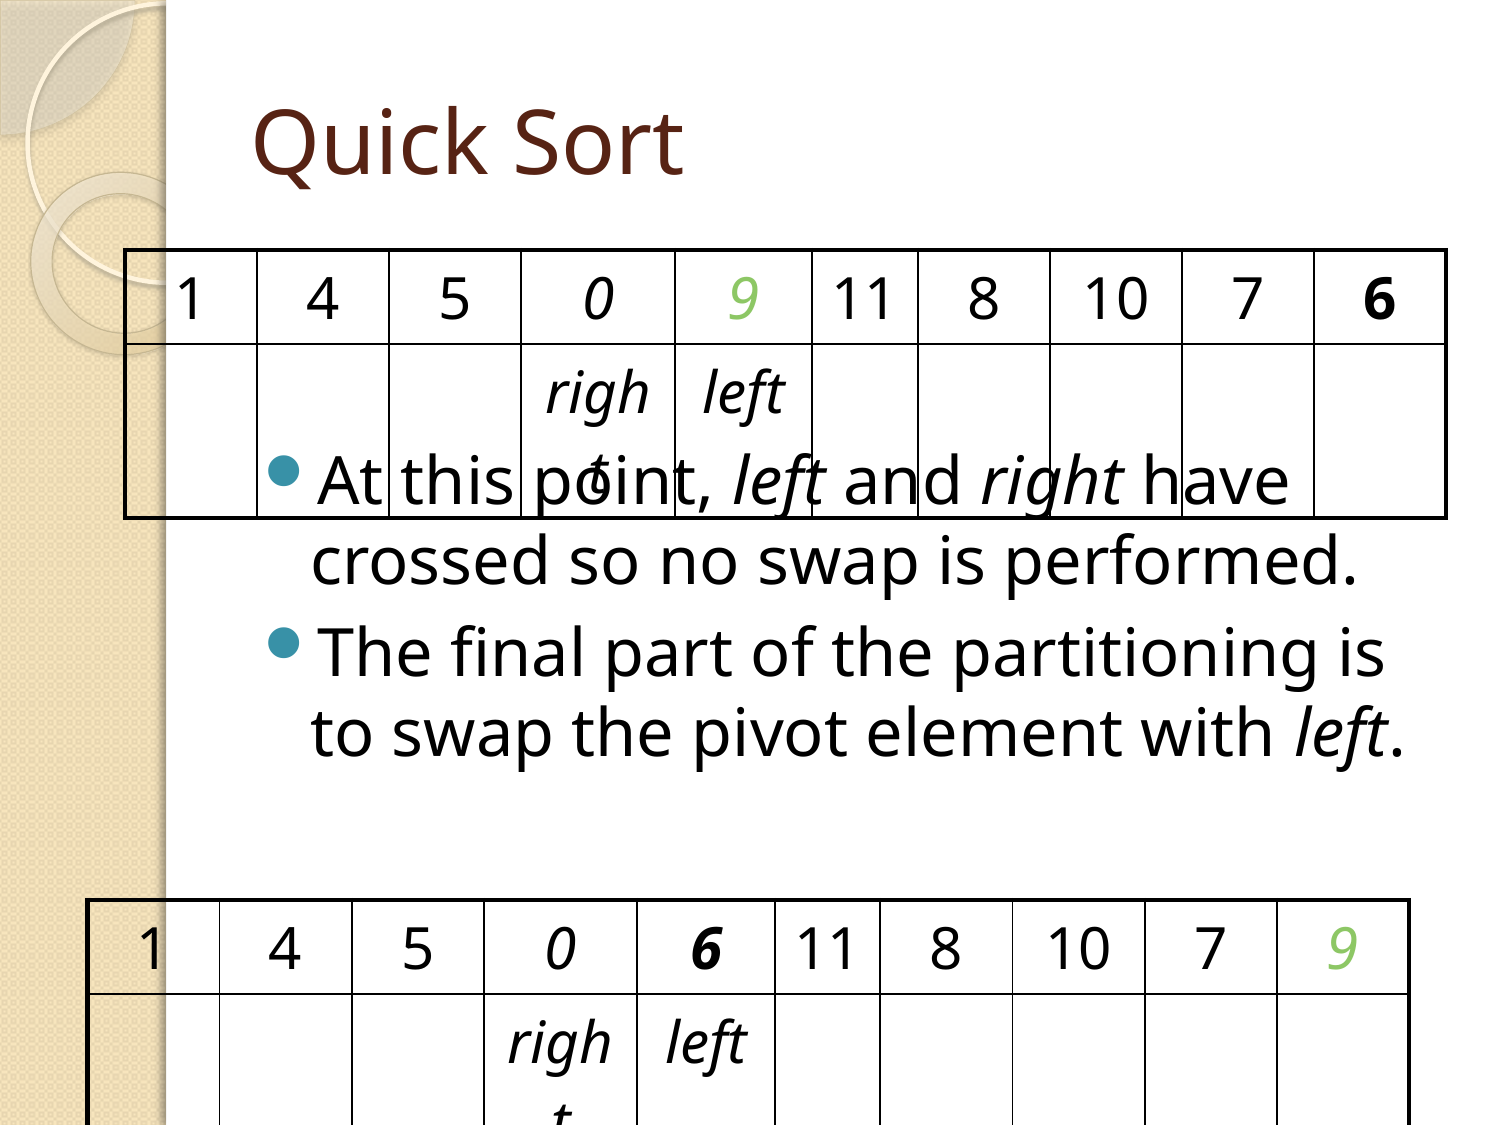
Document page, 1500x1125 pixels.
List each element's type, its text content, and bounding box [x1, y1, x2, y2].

table_header 0 [485, 902, 636, 993]
table_header 11 [813, 252, 917, 343]
table_cell [776, 995, 879, 1125]
table_header 10 [1051, 252, 1181, 343]
table_header 10 [1013, 902, 1144, 993]
table_header 4 [220, 902, 351, 993]
table_header 5 [353, 902, 483, 993]
table_cell [1146, 995, 1276, 1125]
title Quick Sort [235, 45, 1466, 233]
table_cell [919, 345, 1049, 516]
table_cell right [485, 995, 636, 1125]
table_header 6 [1315, 252, 1444, 343]
table_header 7 [1183, 252, 1313, 343]
table_cell [881, 995, 1012, 1125]
table_header 8 [919, 252, 1049, 343]
table_header 1 [90, 902, 219, 993]
table_header 1 [127, 252, 256, 343]
table_cell [220, 995, 351, 1125]
table_header 7 [1146, 902, 1276, 993]
list At this point, left and right have crossed so no swap is performed. The final part of the partitioning is to swap the pivot element with left. [235, 237, 1466, 1026]
table_cell [1278, 995, 1407, 1125]
table_cell [127, 345, 256, 516]
table_cell [258, 345, 388, 516]
table_cell [390, 345, 520, 516]
table_header 0 [522, 252, 674, 343]
table_header 8 [881, 902, 1012, 993]
table_cell [1315, 345, 1444, 516]
table_cell [1013, 995, 1144, 1125]
table_cell left [676, 345, 811, 516]
table_cell [813, 345, 917, 516]
table_cell [1183, 345, 1313, 516]
table_header 11 [776, 902, 879, 993]
table_cell [90, 995, 219, 1125]
table_header 4 [258, 252, 388, 343]
table_header 6 [638, 902, 774, 993]
table_cell [1051, 345, 1181, 516]
table_header 5 [390, 252, 520, 343]
table_cell right [522, 345, 674, 516]
table_cell [353, 995, 483, 1125]
table_header 9 [1278, 902, 1407, 993]
table_header 9 [676, 252, 811, 343]
table_cell left [638, 995, 774, 1125]
